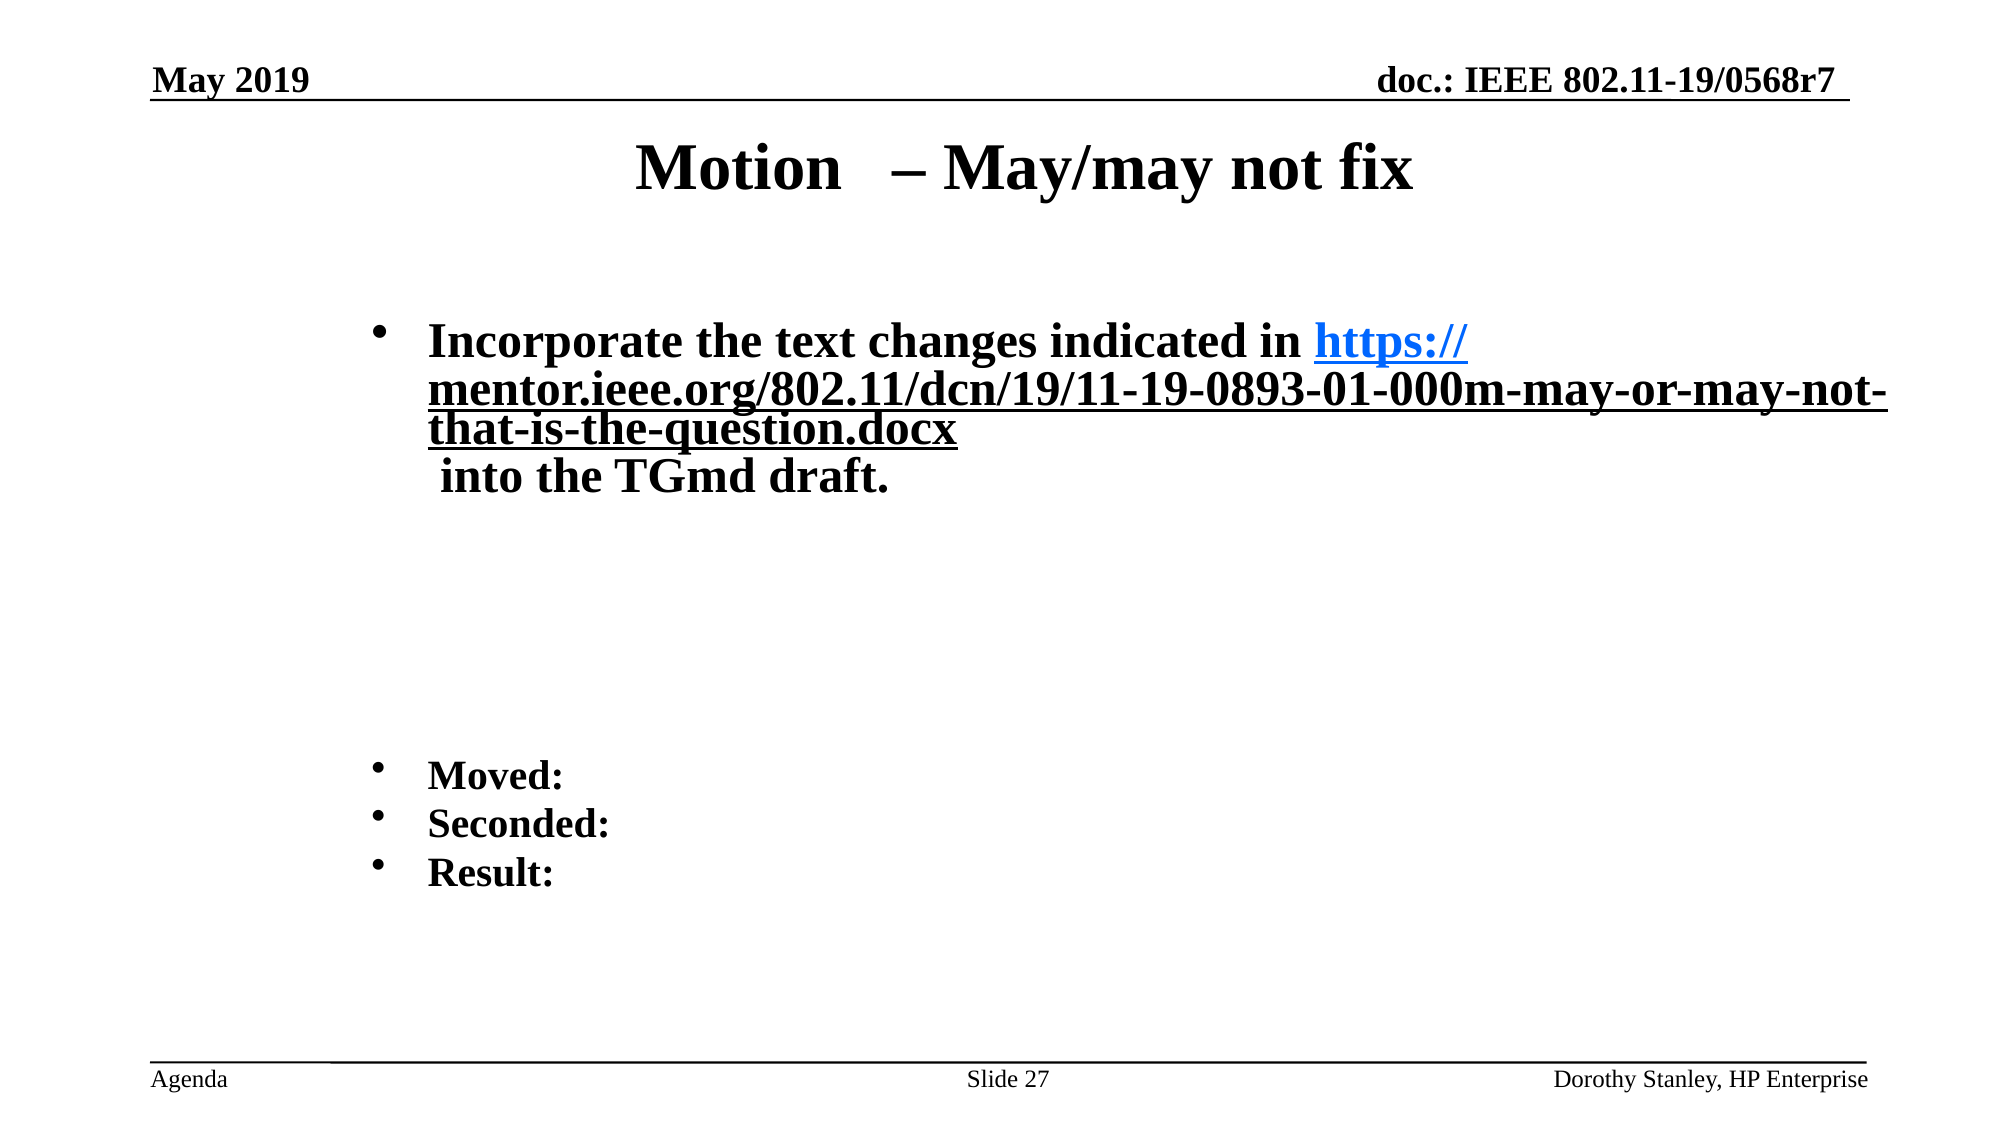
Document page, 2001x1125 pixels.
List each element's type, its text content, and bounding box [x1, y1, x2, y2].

slide_number Slide 27 [966, 1062, 1051, 1093]
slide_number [152, 54, 567, 100]
title Motion – May/may not fix [200, 75, 1850, 250]
list Incorporate the text changes indicated in https://mentor.ieee.org/802.11/dcn/19/11-19-0893-01-000m-may-or-may-not-that-is-the-question.docx into the TGmd draft. Moved: Seconded: Result: [356, 251, 1911, 1002]
footer Dorothy Stanley, HP Enterprise [1549, 1062, 1869, 1093]
